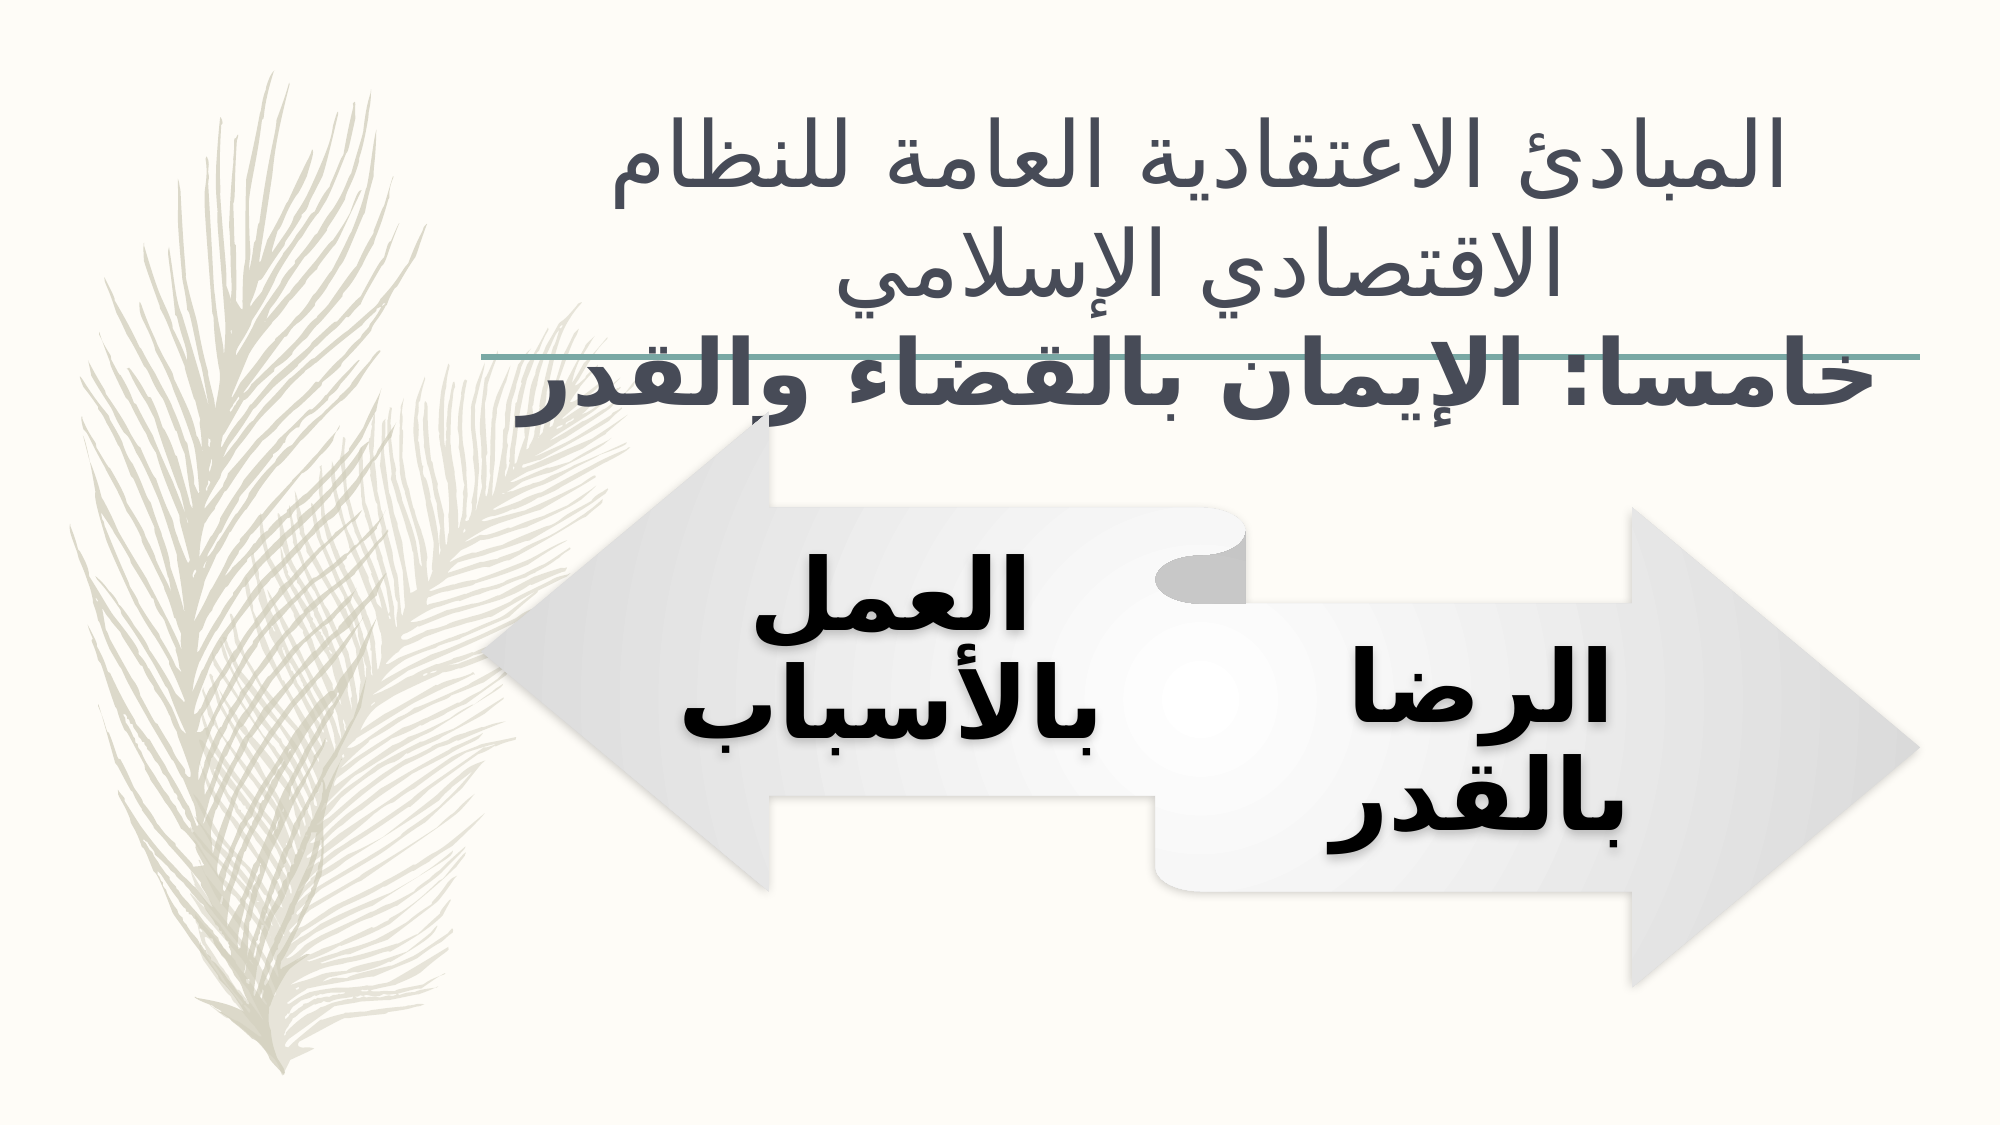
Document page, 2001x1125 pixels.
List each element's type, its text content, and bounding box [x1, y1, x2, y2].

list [480, 399, 1921, 1000]
title المبادئ الاعتقادية العامة للنظام الاقتصادي الإسلامي خامسا: الإيمان بالقضاء والقدر [481, 93, 1920, 350]
